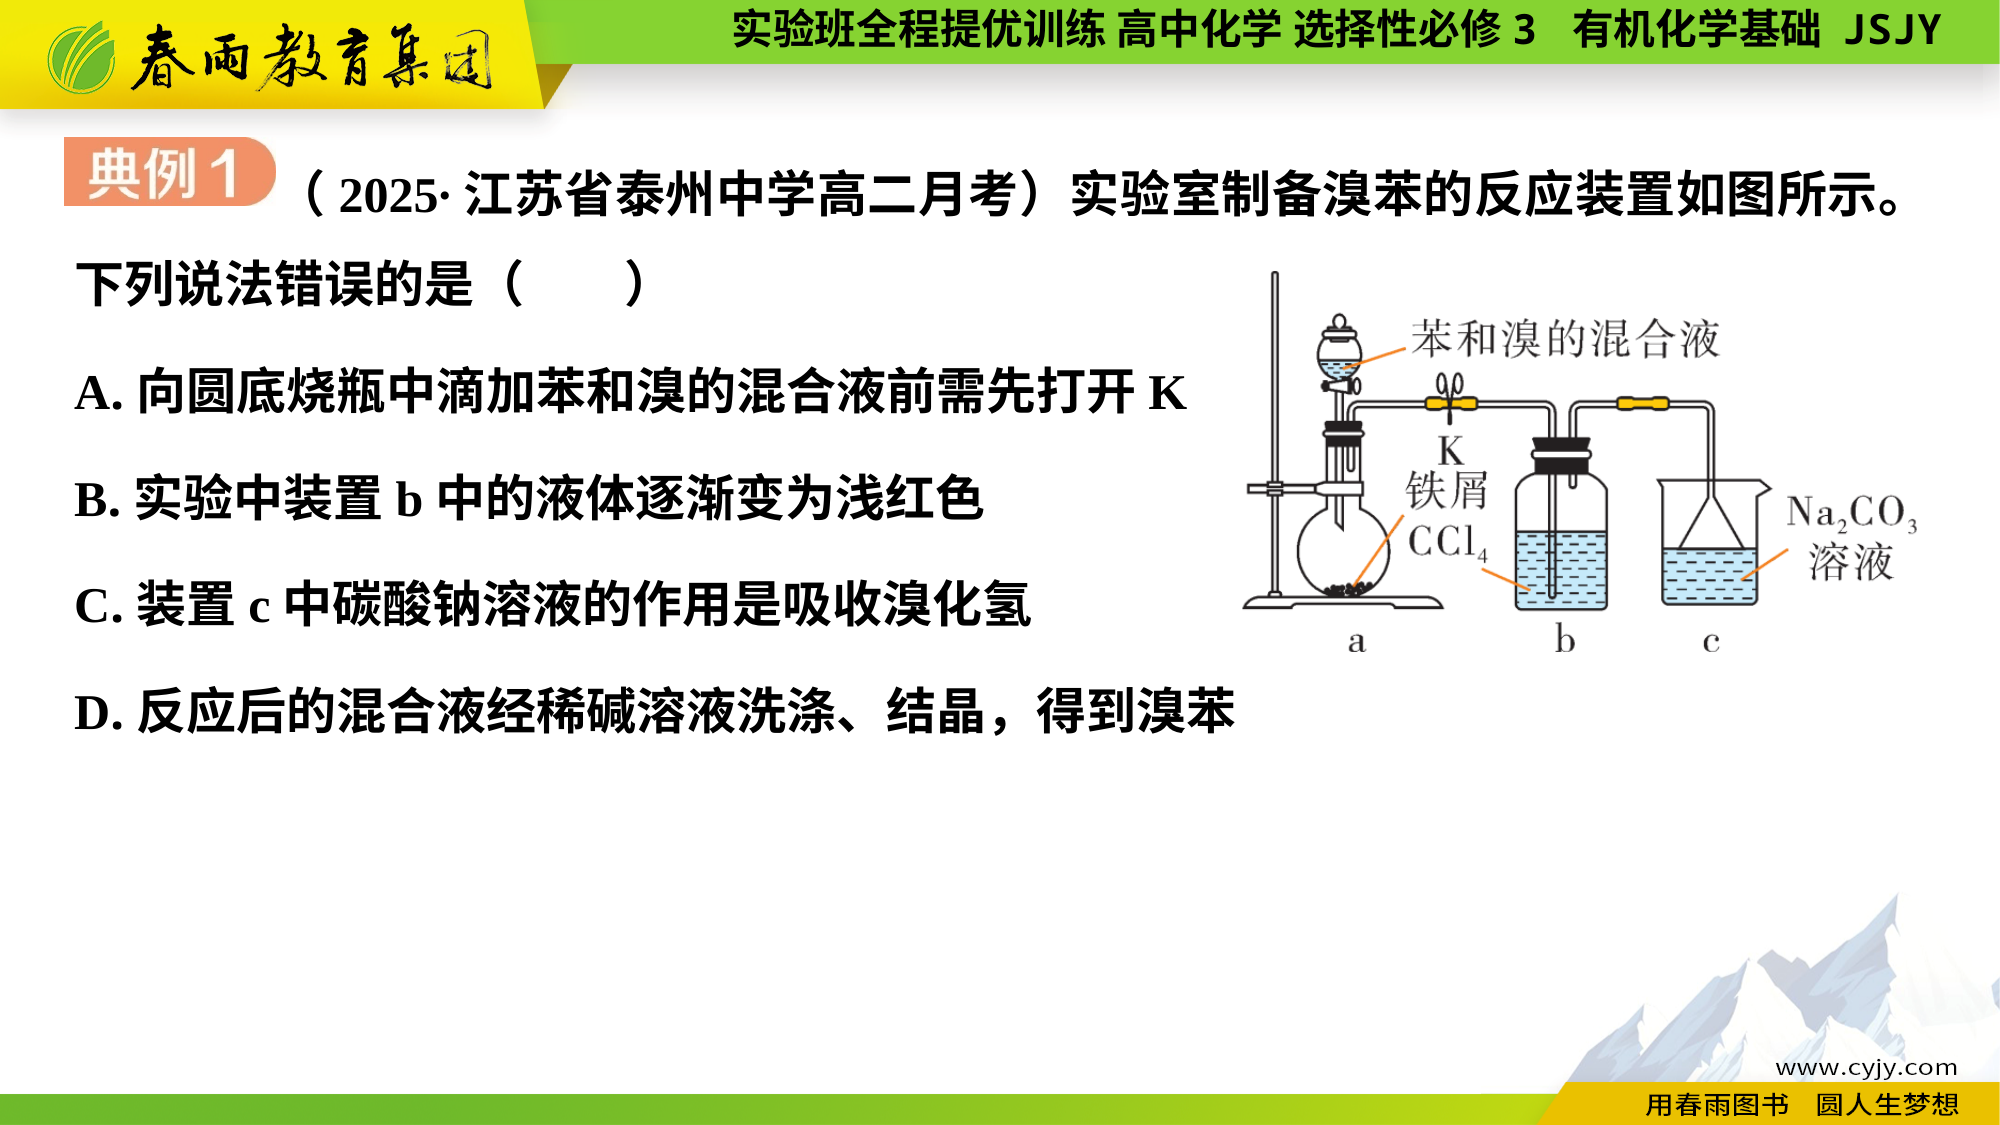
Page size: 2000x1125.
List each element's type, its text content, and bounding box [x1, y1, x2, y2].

picture [0, 0, 2000, 1125]
list （2025∙江苏省泰州中学高二月考）实验室制备溴苯的反应装置如图所示。下列说法错误的是（ ） A.向圆底烧瓶中滴加苯和溴的混合液前需先打开K B.实验中装置b中的液体逐渐变为浅红色 C.装置c中碳酸钠溶液的作用是吸收溴化氢 D.反应后的混合液经稀碱溶液洗涤、结晶，得到溴苯 [59, 125, 1944, 754]
